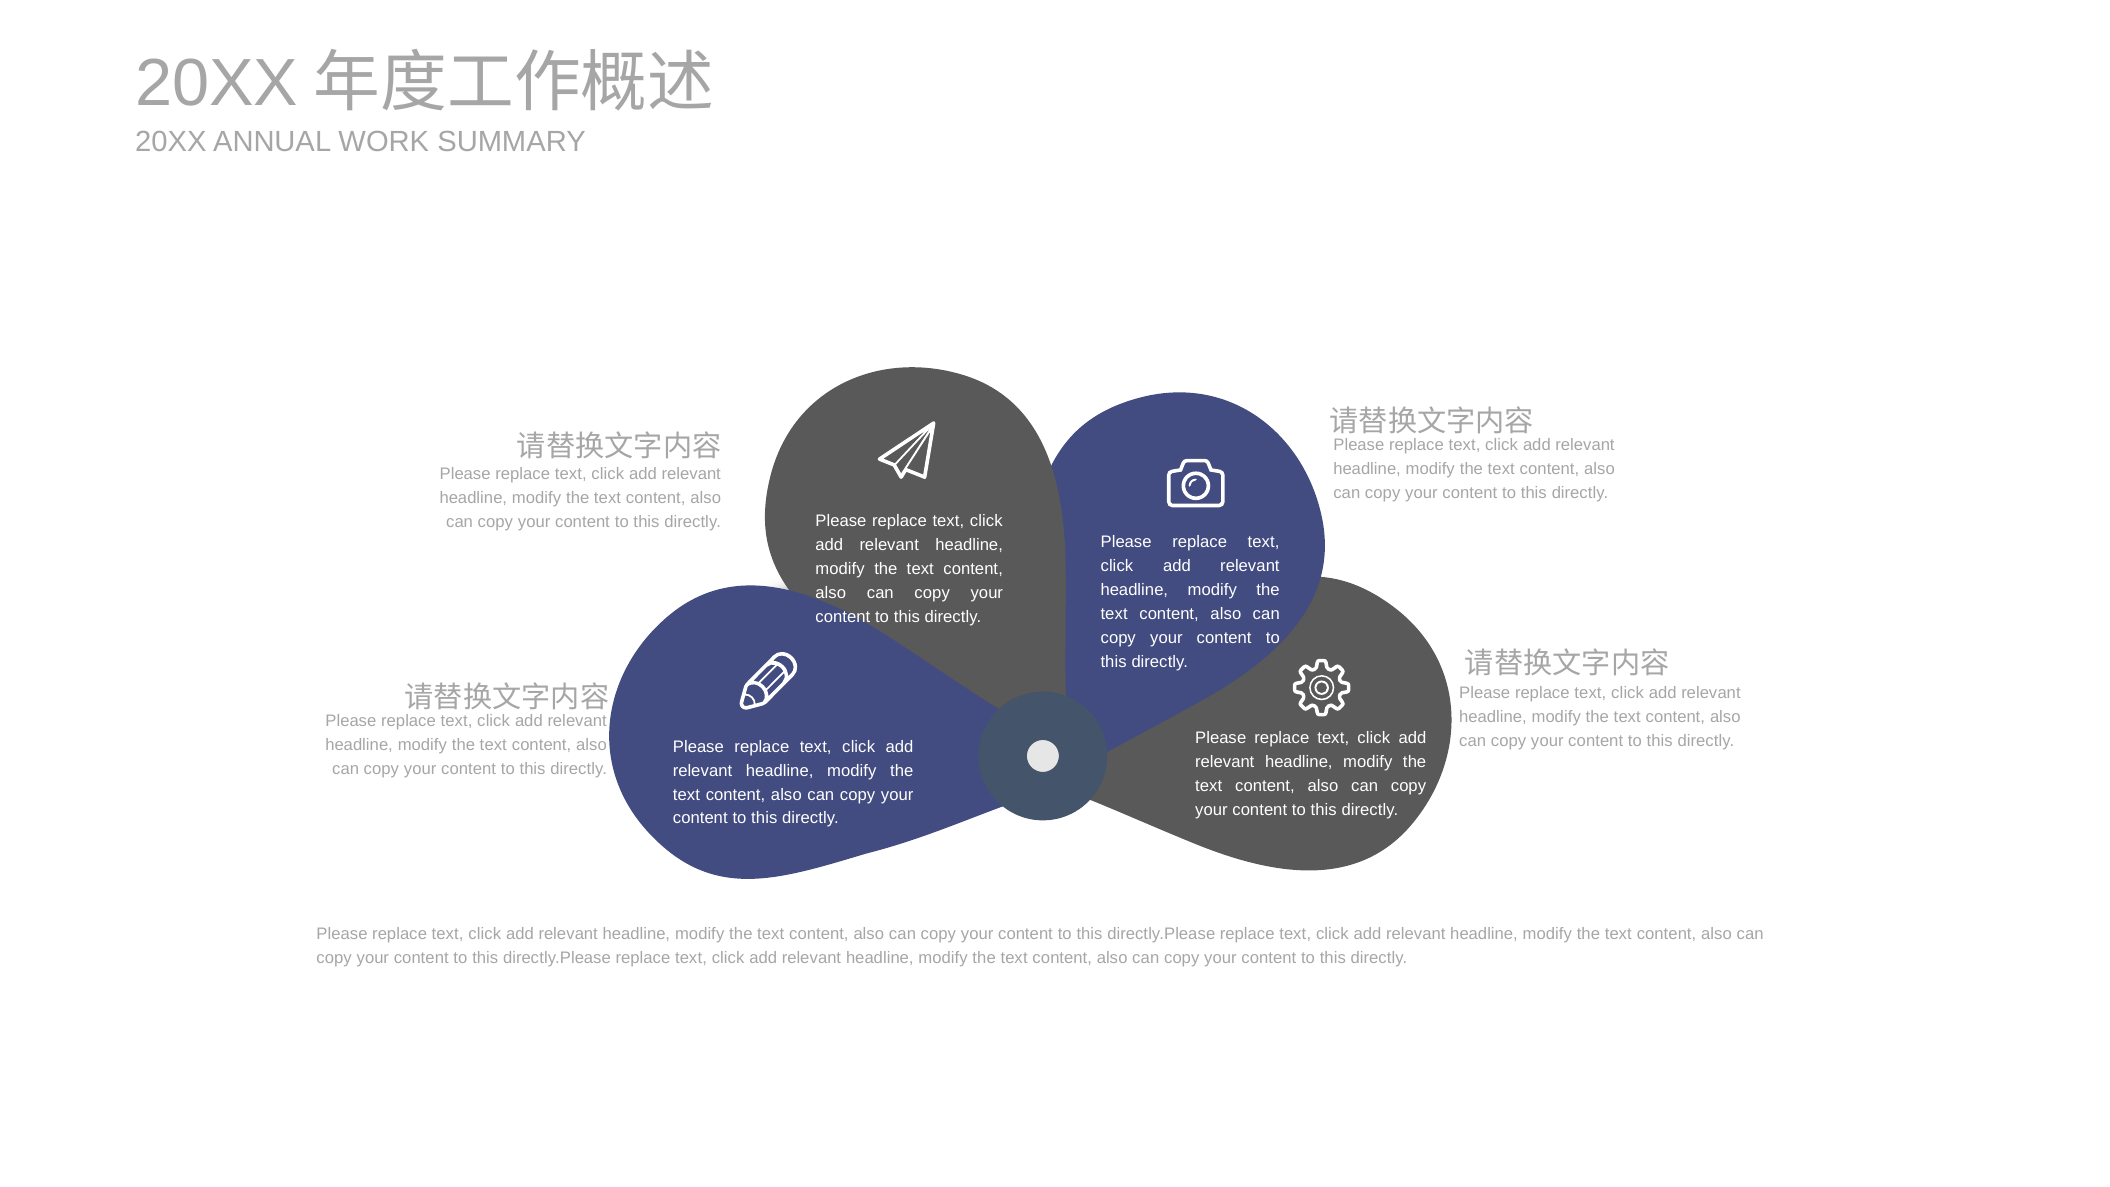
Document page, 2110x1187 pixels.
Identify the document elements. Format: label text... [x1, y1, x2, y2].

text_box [624, 373, 1442, 921]
text_box 20XX ANNUAL WORK SUMMARY [135, 122, 596, 158]
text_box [409, 420, 624, 530]
text_box 20XX年度工作概述 [135, 38, 783, 119]
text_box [1459, 637, 1771, 749]
text_box Please replace text, click add relevant headline, modify the text content, also can copy your content to this directly.Please replace text, click add relevant headline, modify the text content, also can copy your content to this directly.Please replace text, click add relevant headline, modify the text content, also can copy your content to this directly. [316, 918, 1793, 967]
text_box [295, 671, 611, 777]
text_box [1442, 395, 1644, 501]
